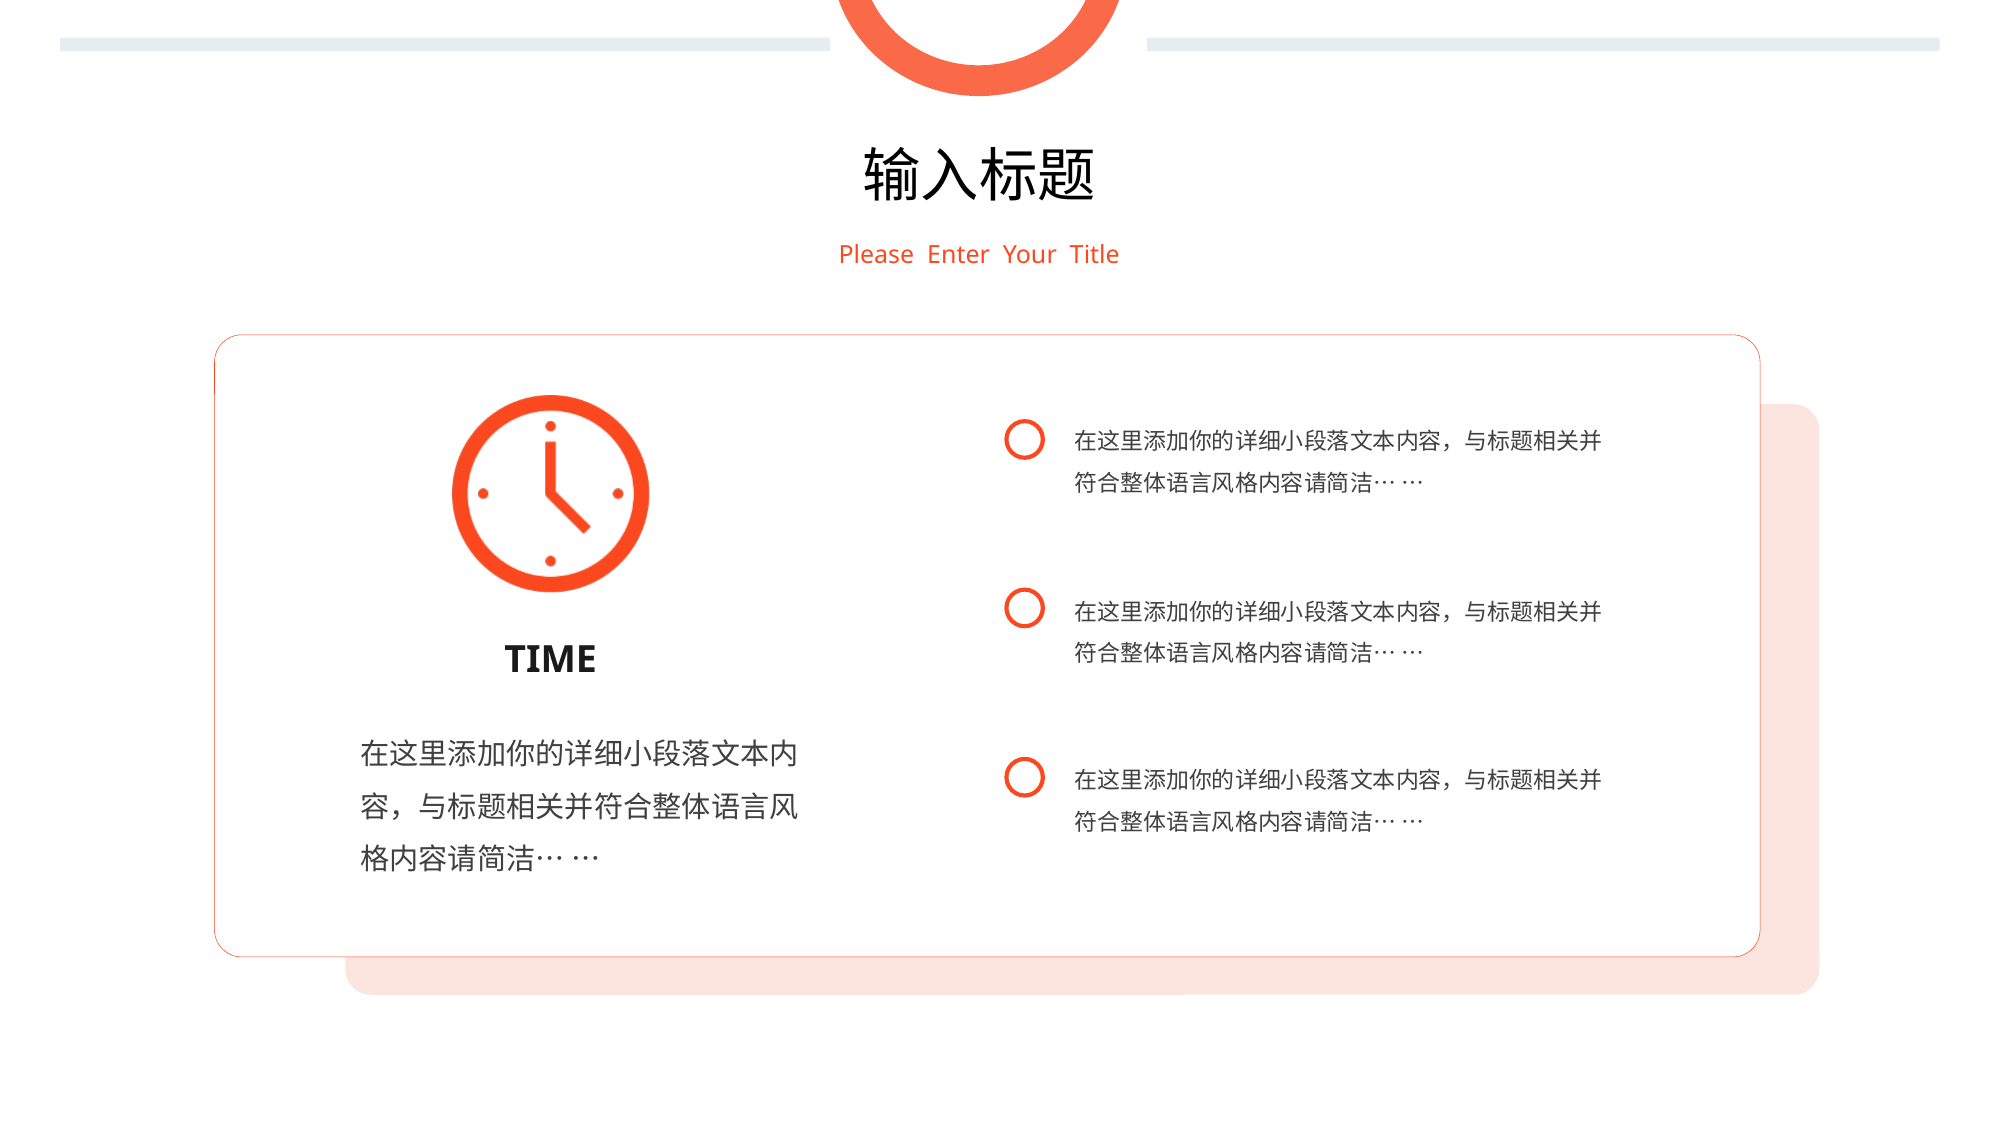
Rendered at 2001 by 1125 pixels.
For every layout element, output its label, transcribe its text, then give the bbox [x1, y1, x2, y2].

text_box [1003, 586, 1047, 630]
text_box [344, 403, 1821, 996]
text_box 输入标题 [811, 130, 1148, 215]
text_box [1003, 418, 1047, 461]
text_box Please Enter Your Title [726, 231, 1233, 276]
picture [426, 369, 675, 618]
text_box [213, 333, 1762, 958]
text_box TIME [378, 614, 723, 702]
text_box 在这里添加你的详细小段落文本内容，与标题相关并符合整体语言风格内容请简洁… … [1059, 576, 1630, 674]
text_box 在这里添加你的详细小段落文本内容，与标题相关并符合整体语言风格内容请简洁… … [1059, 405, 1630, 503]
text_box 在这里添加你的详细小段落文本内容，与标题相关并符合整体语言风格内容请简洁… … [1059, 744, 1630, 842]
text_box 在这里添加你的详细小段落文本内容，与标题相关并符合整体语言风格内容请简洁… … [345, 710, 842, 883]
text_box [1003, 755, 1047, 799]
